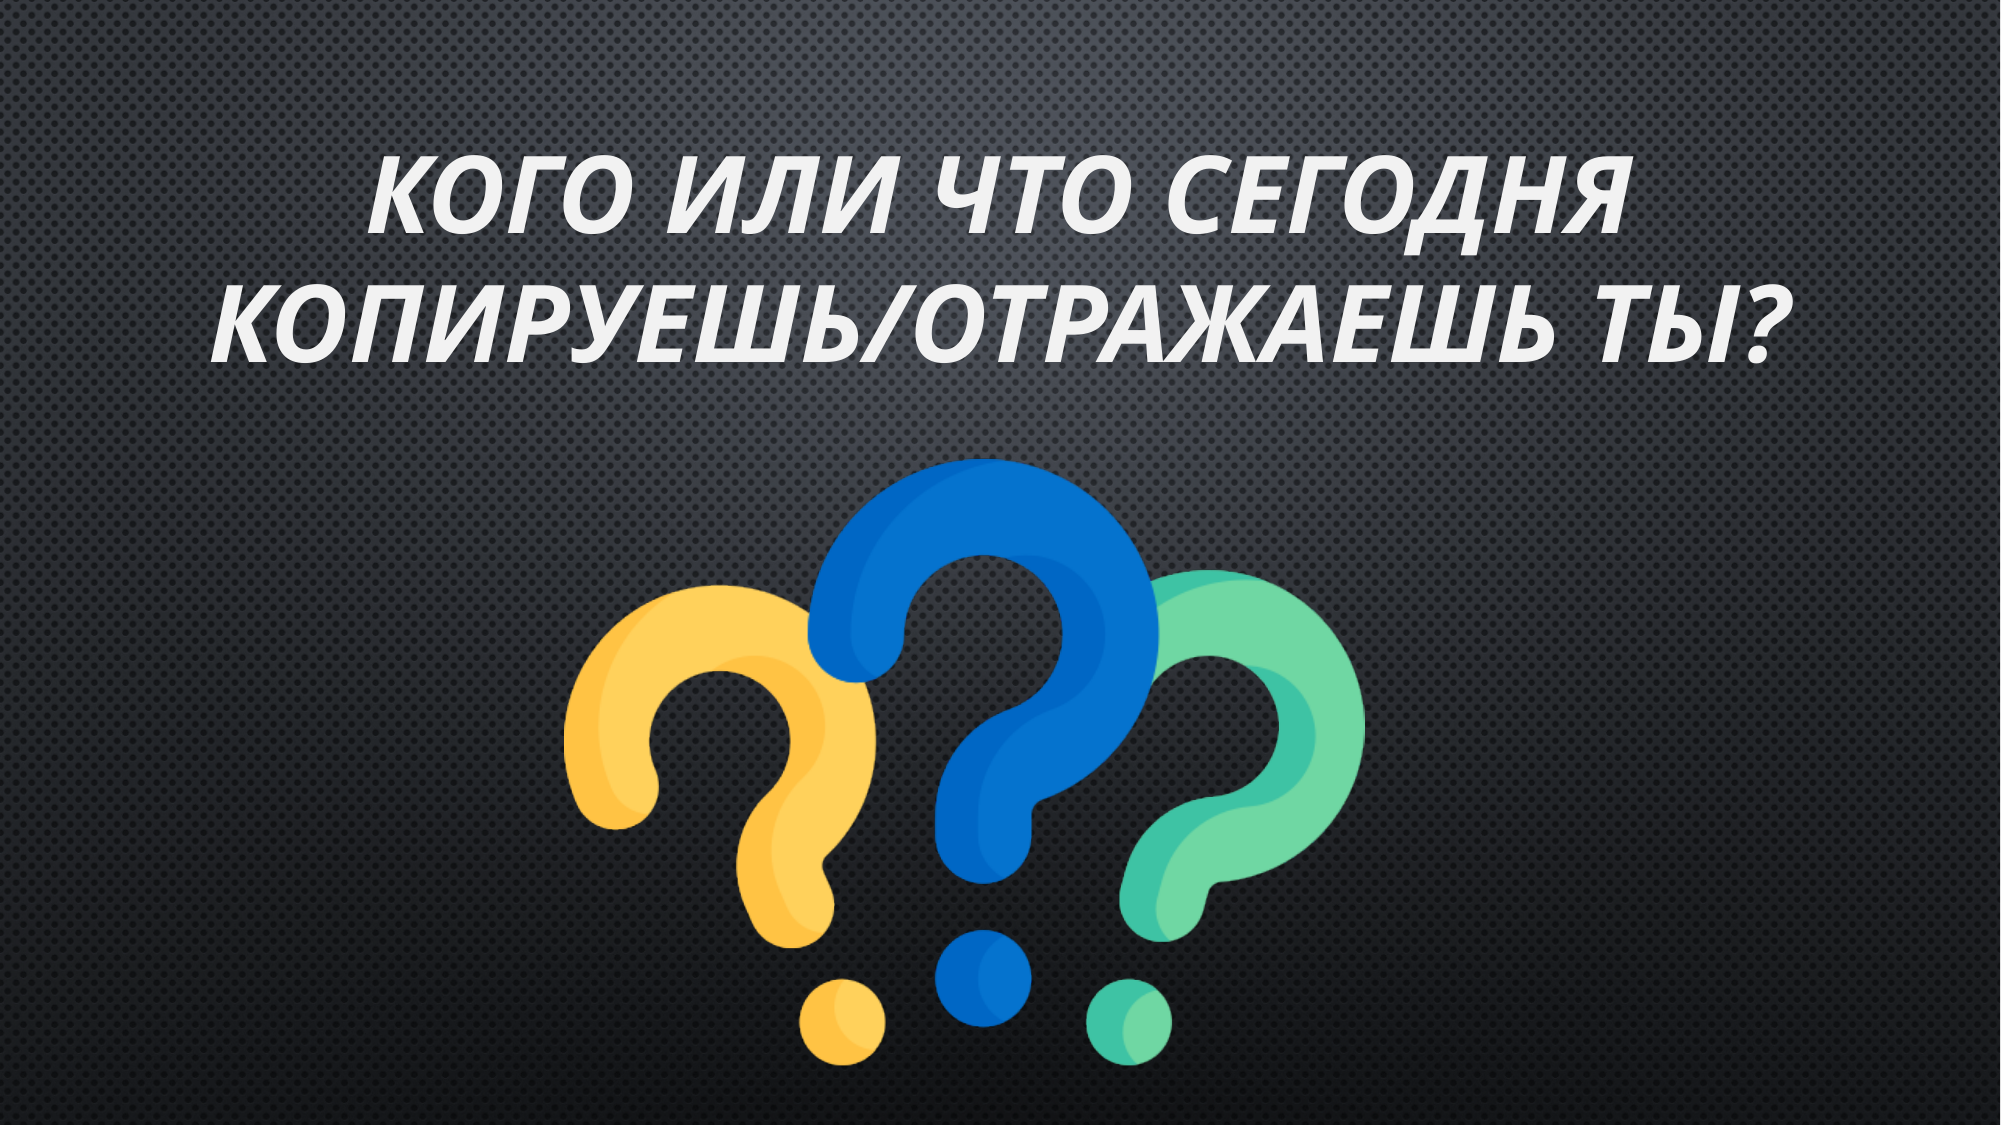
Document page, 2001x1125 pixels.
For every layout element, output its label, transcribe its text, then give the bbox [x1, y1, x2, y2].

picture [564, 362, 1365, 1125]
list Кого или что сегодня копируешь/отражаешь ты? [187, 104, 1813, 406]
